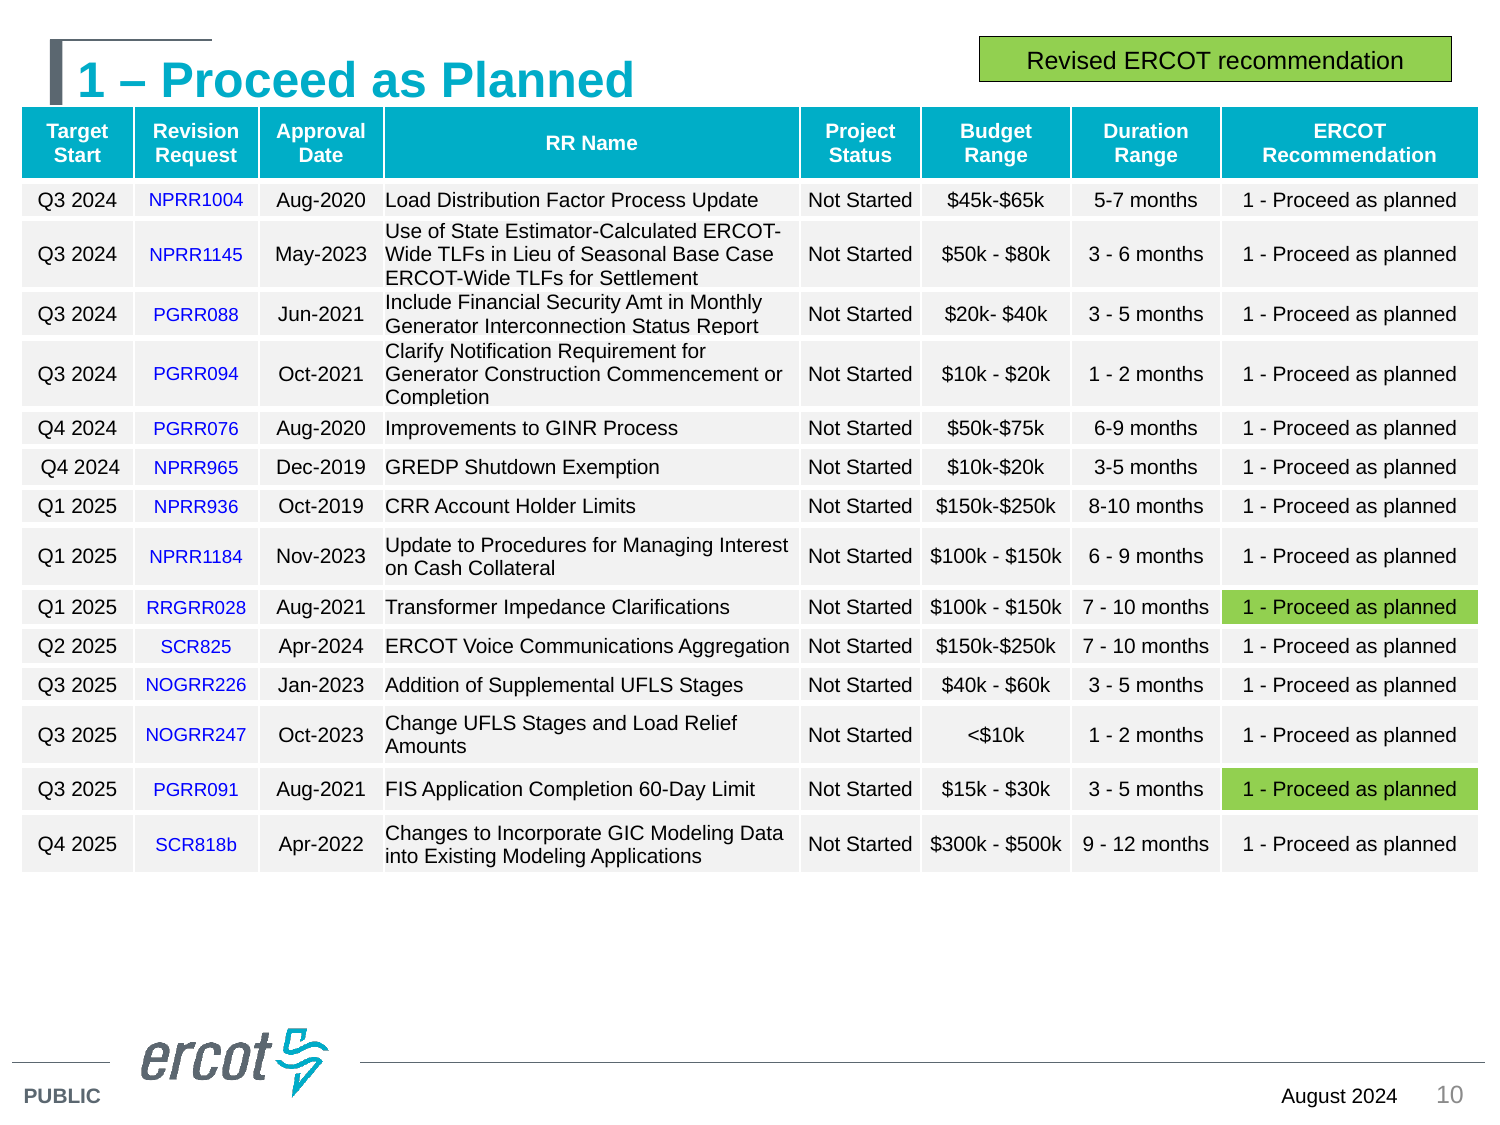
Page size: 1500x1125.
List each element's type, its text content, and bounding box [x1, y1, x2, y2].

table_cell 3 - 5 months [1072, 768, 1220, 810]
table_cell Include Financial Security Amt in Monthly Generator Interconnection Status Report [385, 292, 799, 335]
table_cell Nov-2023 [260, 528, 383, 585]
table_cell Apr-2024 [260, 629, 383, 663]
table_cell $10k - $20k [922, 341, 1070, 406]
table_cell PGRR094 [135, 341, 258, 406]
table_cell PGRR091 [135, 768, 258, 810]
table_cell Q3 2025 [22, 706, 133, 763]
table_cell 1 - Proceed as planned [1222, 221, 1478, 287]
table_cell Oct-2019 [260, 490, 383, 522]
table_cell 1 - Proceed as planned [1222, 184, 1478, 216]
table_cell Aug-2021 [260, 590, 383, 624]
table_cell $15k - $30k [922, 768, 1070, 810]
table_cell Not Started [801, 815, 920, 872]
table_cell $50k-$75k [922, 412, 1070, 444]
table_cell Change UFLS Stages and Load Relief Amounts [385, 706, 799, 763]
title 1 – Proceed as Planned [62, 39, 1000, 105]
table_header Project Status [801, 107, 920, 178]
table_cell 1 - Proceed as planned [1222, 706, 1478, 763]
table_cell Apr-2022 [260, 815, 383, 872]
table_header Approval Date [260, 107, 383, 178]
table_cell 3 - 5 months [1072, 292, 1220, 335]
table_cell Q3 2024 [22, 184, 133, 216]
table_cell Q2 2025 [22, 629, 133, 663]
table_header Revision Request [135, 107, 258, 178]
table_cell Q4 2024 [22, 412, 133, 444]
table_cell $300k - $500k [922, 815, 1070, 872]
table_cell $45k-$65k [922, 184, 1070, 216]
table_cell SCR825 [135, 629, 258, 663]
table_cell Addition of Supplemental UFLS Stages [385, 668, 799, 700]
table_cell Not Started [801, 221, 920, 287]
table_cell Q3 2024 [22, 221, 133, 287]
table_cell Aug-2021 [260, 768, 383, 810]
table_cell CRR Account Holder Limits [385, 490, 799, 522]
table_cell 1 - Proceed as planned [1222, 292, 1478, 335]
table_cell Not Started [801, 412, 920, 444]
table_cell NPRR1184 [135, 528, 258, 585]
table_cell $10k-$20k [922, 449, 1070, 485]
table_cell Clarify Notification Requirement for Generator Construction Commencement or Completion [385, 341, 799, 406]
table_cell $100k - $150k [922, 528, 1070, 585]
table_cell FIS Application Completion 60-Day Limit [385, 768, 799, 810]
table_cell GREDP Shutdown Exemption [385, 449, 799, 485]
table_cell $50k - $80k [922, 221, 1070, 287]
slide_number 10 [1412, 1076, 1488, 1112]
table_cell Not Started [801, 184, 920, 216]
table_cell 7 - 10 months [1072, 590, 1220, 624]
table_cell Q3 2025 [22, 668, 133, 700]
table_cell Aug-2020 [260, 412, 383, 444]
table_cell 1 - Proceed as planned [1222, 490, 1478, 522]
table_cell Not Started [801, 768, 920, 810]
table_cell Not Started [801, 668, 920, 700]
table_cell SCR818b [135, 815, 258, 872]
table_cell NOGRR226 [135, 668, 258, 700]
table_cell Dec-2019 [260, 449, 383, 485]
table_cell Q3 2024 [22, 341, 133, 406]
table_cell Q3 2025 [22, 768, 133, 810]
table_cell 6 - 9 months [1072, 528, 1220, 585]
table_cell $150k-$250k [922, 490, 1070, 522]
table_cell Q1 2025 [22, 590, 133, 624]
table_cell Not Started [801, 590, 920, 624]
table_cell $40k - $60k [922, 668, 1070, 700]
table_cell NPRR936 [135, 490, 258, 522]
table_cell 7 - 10 months [1072, 629, 1220, 663]
table_cell Transformer Impedance Clarifications [385, 590, 799, 624]
table_cell Not Started [801, 341, 920, 406]
table_cell Load Distribution Factor Process Update [385, 184, 799, 216]
table_cell Jun-2021 [260, 292, 383, 335]
table_cell Changes to Incorporate GIC Modeling Data into Existing Modeling Applications [385, 815, 799, 872]
table_cell 1 - 2 months [1072, 706, 1220, 763]
table_cell Jan-2023 [260, 668, 383, 700]
table_cell 8-10 months [1072, 490, 1220, 522]
table_cell 5-7 months [1072, 184, 1220, 216]
table_cell 1 - 2 months [1072, 341, 1220, 406]
table_cell Not Started [801, 706, 920, 763]
table_cell 1 - Proceed as planned [1222, 412, 1478, 444]
table_cell 1 - Proceed as planned [1222, 449, 1478, 485]
table_cell Not Started [801, 292, 920, 335]
table_cell 9 - 12 months [1072, 815, 1220, 872]
table_cell PGRR088 [135, 292, 258, 335]
table_header Budget Range [922, 107, 1070, 178]
table_cell Q4 2025 [22, 815, 133, 872]
table_cell Improvements to GINR Process [385, 412, 799, 444]
table_header Target Start [22, 107, 133, 178]
table_cell Q3 2024 [22, 292, 133, 335]
table_cell $150k-$250k [922, 629, 1070, 663]
table_cell 6-9 months [1072, 412, 1220, 444]
table_cell 1 - Proceed as planned [1222, 590, 1478, 624]
table_cell Not Started [801, 490, 920, 522]
table_cell Not Started [801, 449, 920, 485]
table_cell 1 - Proceed as planned [1222, 815, 1478, 872]
table_header ERCOT Recommendation [1222, 107, 1478, 178]
table_cell Q1 2025 [22, 528, 133, 585]
table_cell $20k- $40k [922, 292, 1070, 335]
table_cell NOGRR247 [135, 706, 258, 763]
table_cell ERCOT Voice Communications Aggregation [385, 629, 799, 663]
table_cell Q1 2025 [22, 490, 133, 522]
table_cell 1 - Proceed as planned [1222, 768, 1478, 810]
table_cell 3 - 6 months [1072, 221, 1220, 287]
table_cell Not Started [801, 629, 920, 663]
table_cell May-2023 [260, 221, 383, 287]
table_cell Q4 2024 [22, 449, 133, 485]
table_cell Oct-2021 [260, 341, 383, 406]
table_cell 3 - 5 months [1072, 668, 1220, 700]
table_cell <$10k [922, 706, 1070, 763]
table_cell $100k - $150k [922, 590, 1070, 624]
table_cell 1 - Proceed as planned [1222, 668, 1478, 700]
table_cell 3-5 months [1072, 449, 1220, 485]
table_header Duration Range [1072, 107, 1220, 178]
table_cell Use of State Estimator-Calculated ERCOT-Wide TLFs in Lieu of Seasonal Base Case ERCOT-Wide TLFs for Settlement [385, 221, 799, 287]
table_cell RRGRR028 [135, 590, 258, 624]
table_header RR Name [385, 107, 799, 178]
table_cell Oct-2023 [260, 706, 383, 763]
table_cell NPRR1004 [135, 184, 258, 216]
table_cell Update to Procedures for Managing Interest on Cash Collateral [385, 528, 799, 585]
text_box Revised ERCOT recommendation [979, 36, 1452, 82]
table_cell PGRR076 [135, 412, 258, 444]
table_cell 1 - Proceed as planned [1222, 528, 1478, 585]
table_cell Aug-2020 [260, 184, 383, 216]
table_cell 1 - Proceed as planned [1222, 629, 1478, 663]
table_cell NPRR1145 [135, 221, 258, 287]
table_cell Not Started [801, 528, 920, 585]
table_cell 1 - Proceed as planned [1222, 341, 1478, 406]
picture [137, 1024, 332, 1100]
table_cell NPRR965 [135, 449, 258, 485]
